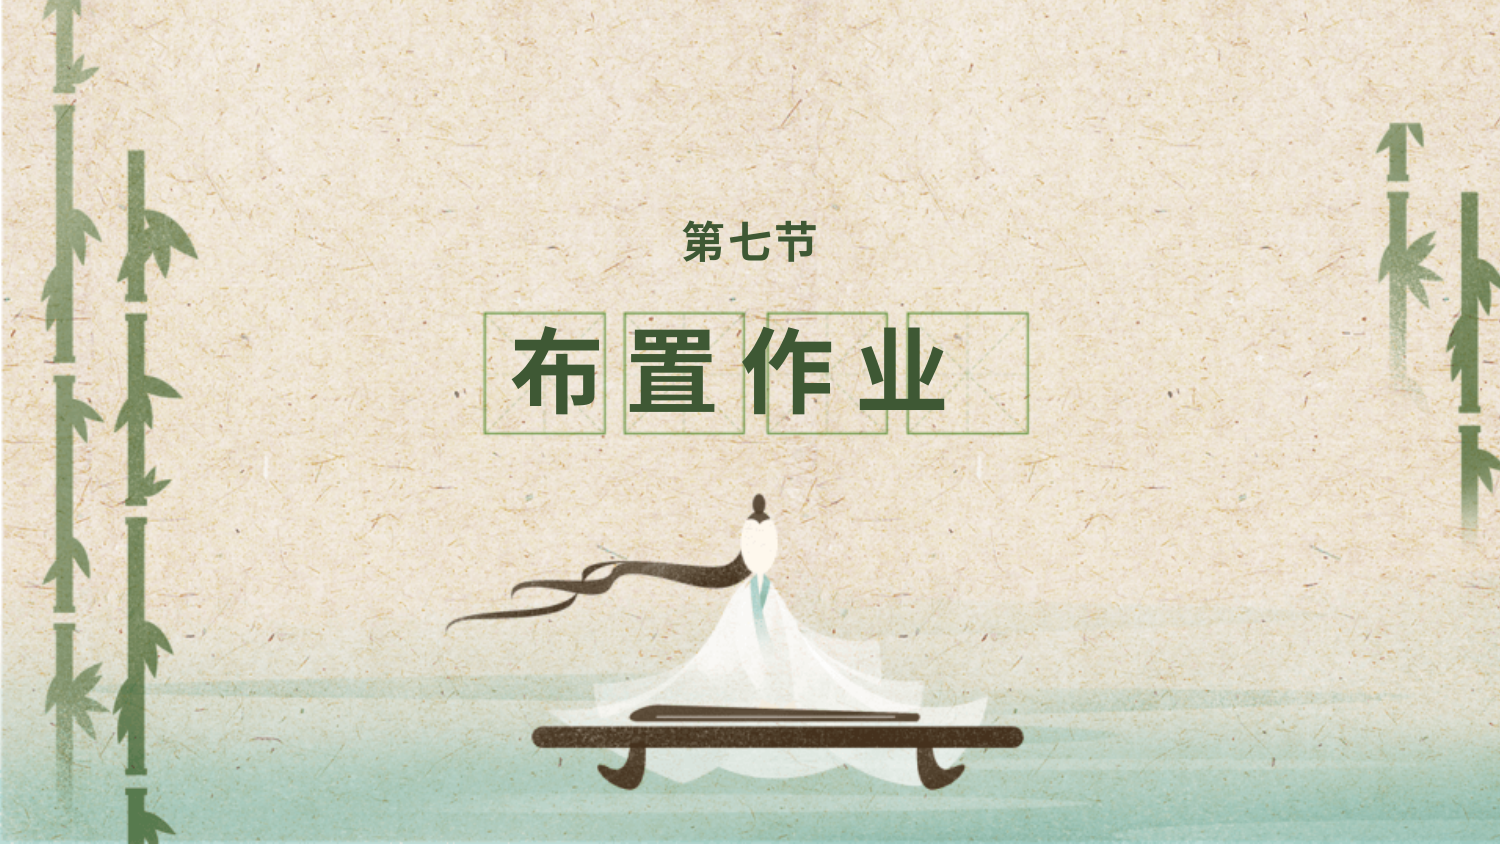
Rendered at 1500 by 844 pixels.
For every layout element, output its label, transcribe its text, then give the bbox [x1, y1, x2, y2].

picture [0, 0, 1500, 844]
text_box 布 置 作 业 [499, 306, 961, 431]
text_box 第七节 [669, 209, 831, 273]
